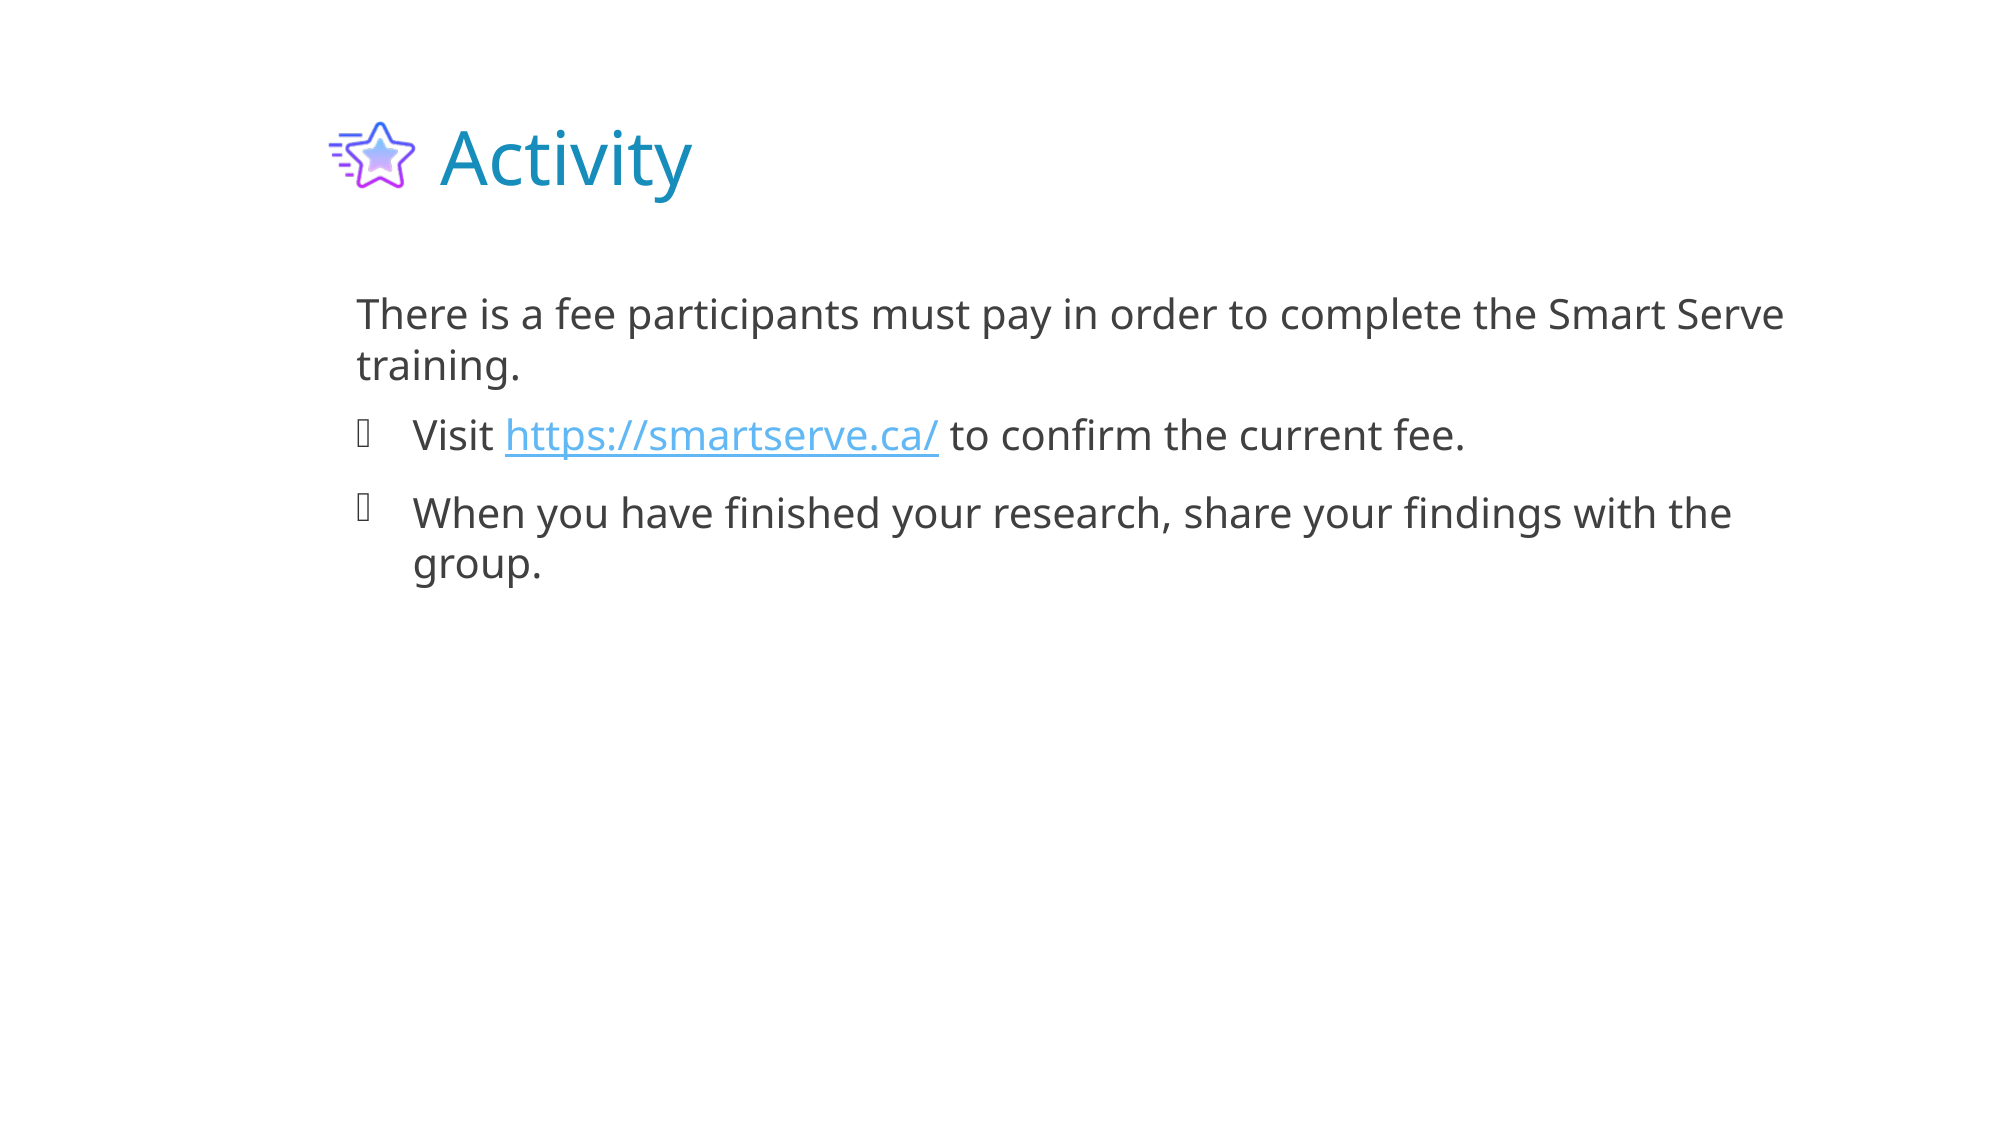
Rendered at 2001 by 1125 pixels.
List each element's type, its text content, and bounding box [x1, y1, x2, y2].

list There is a fee participants must pay in order to complete the Smart Serve training. Visit https://smartserve.ca/ to confirm the current fee. When you have finished your research, share your findings with the group. [341, 280, 1804, 1004]
title Activity [425, 102, 1888, 313]
picture [319, 102, 425, 208]
